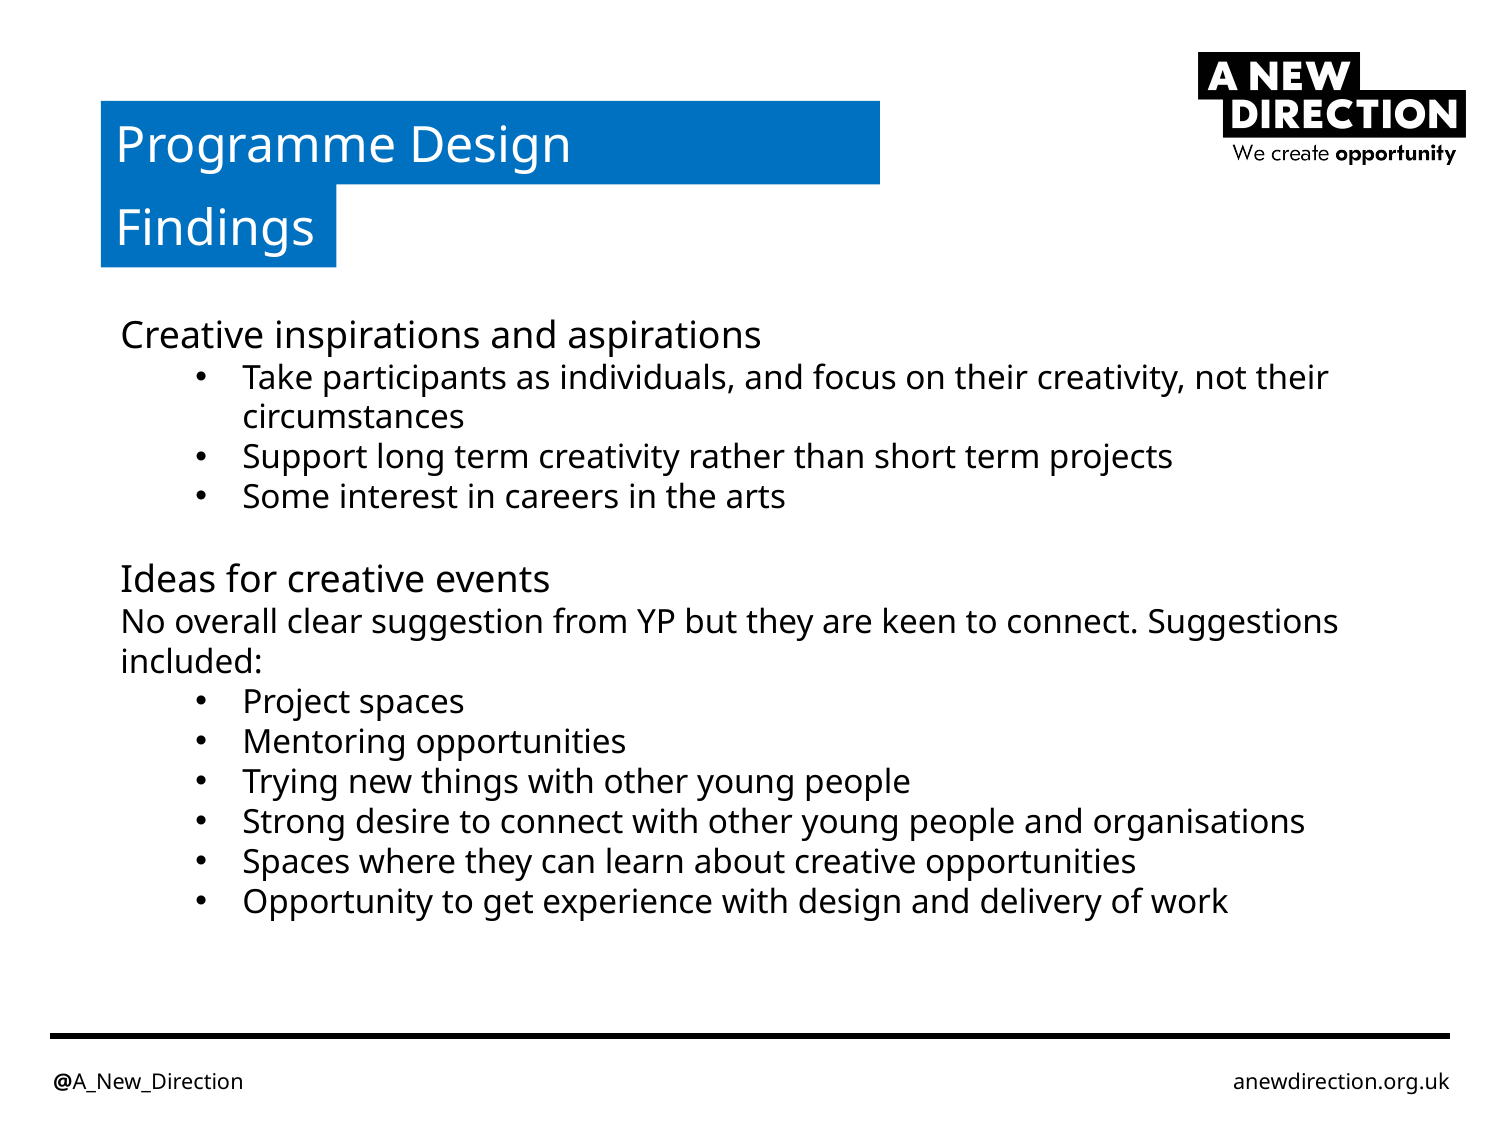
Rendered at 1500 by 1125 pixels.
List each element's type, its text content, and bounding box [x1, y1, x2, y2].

picture [1198, 52, 1466, 165]
text_box [50, 1033, 1450, 1039]
text_box Creative inspirations and aspirations Take participants as individuals, and focus on their creativity, not their circumstances Support long term creativity rather than short term projects Some interest in careers in the arts Ideas for creative events No overall clear suggestion from YP but they are keen to connect. Suggestions included: Project spaces Mentoring opportunities Trying new things with other young people Strong desire to connect with other young people and organisations Spaces where they can learn about creative opportunities Opportunity to get experience with design and delivery of work [105, 303, 1420, 928]
text_box @A_New_Direction [53, 1063, 529, 1094]
text_box Findings [100, 183, 337, 268]
text_box Programme Design Consultation [100, 100, 880, 185]
text_box anewdirection.org.uk [974, 1063, 1450, 1094]
